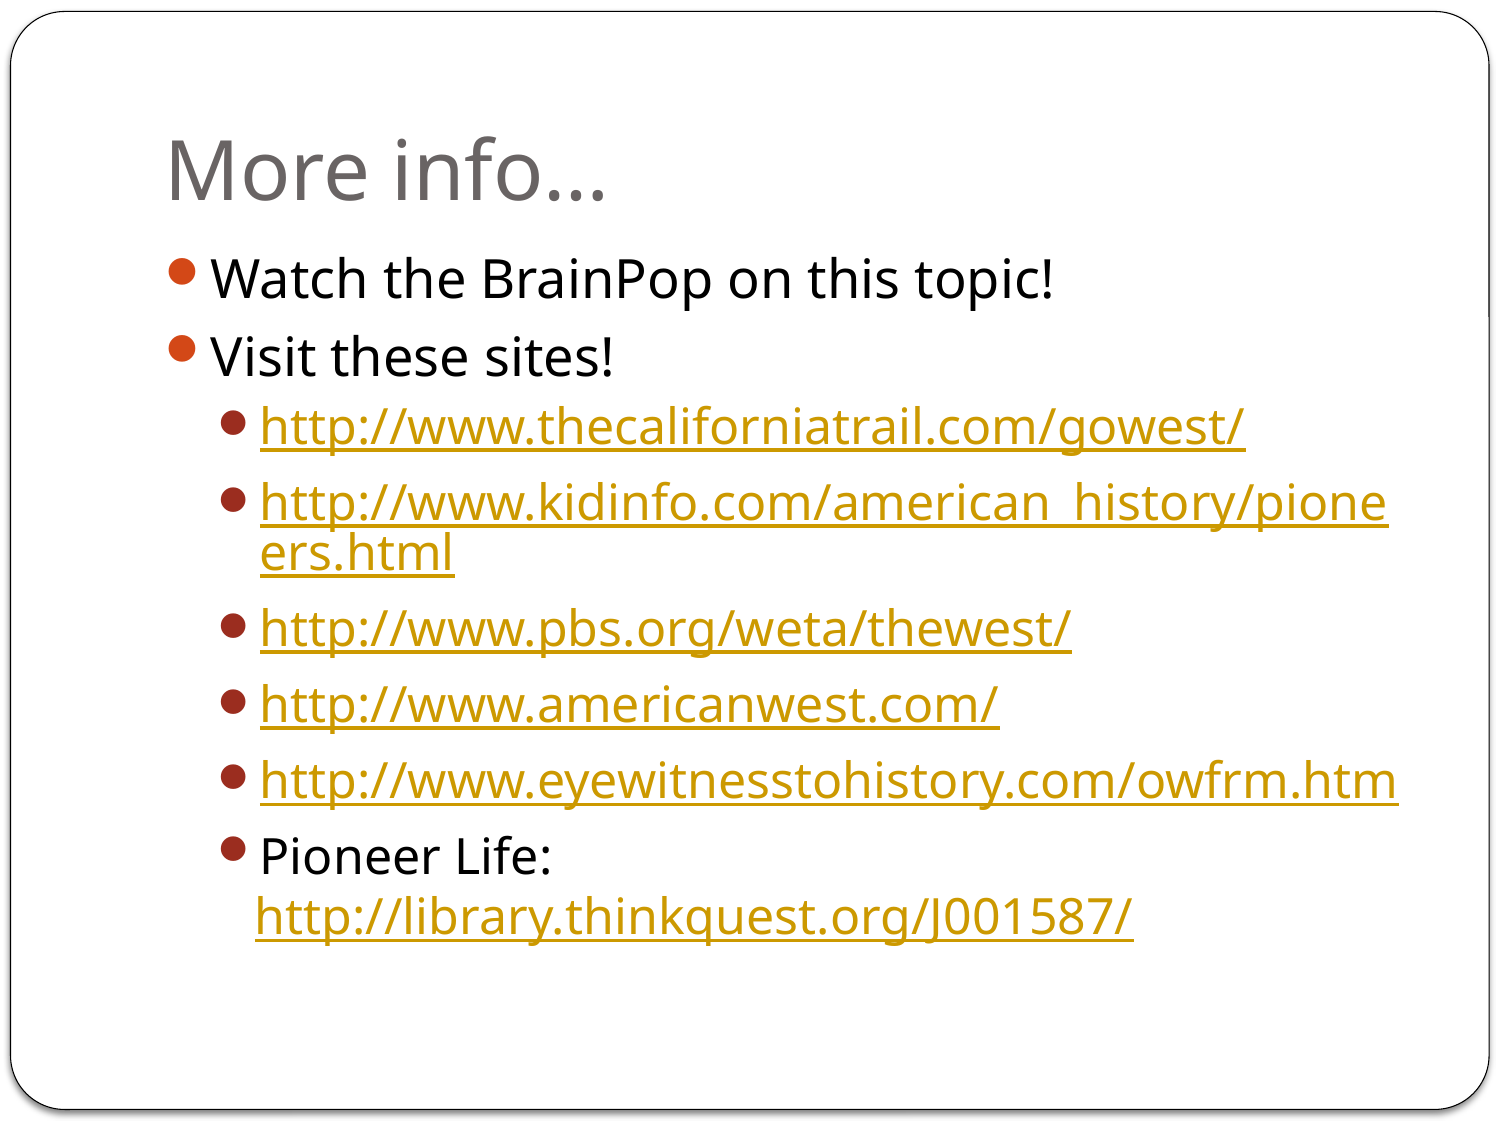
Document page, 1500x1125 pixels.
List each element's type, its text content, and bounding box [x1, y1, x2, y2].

title More info… [150, 45, 1425, 233]
list Watch the BrainPop on this topic! Visit these sites! http://www.thecaliforniatrail.com/gowest/ http://www.kidinfo.com/american_history/pioneers.html http://www.pbs.org/weta/thewest/ http://www.americanwest.com/ http://www.eyewitnesstohistory.com/owfrm.htm Pioneer Life: http://library.thinkquest.org/J001587/ [150, 237, 1425, 988]
